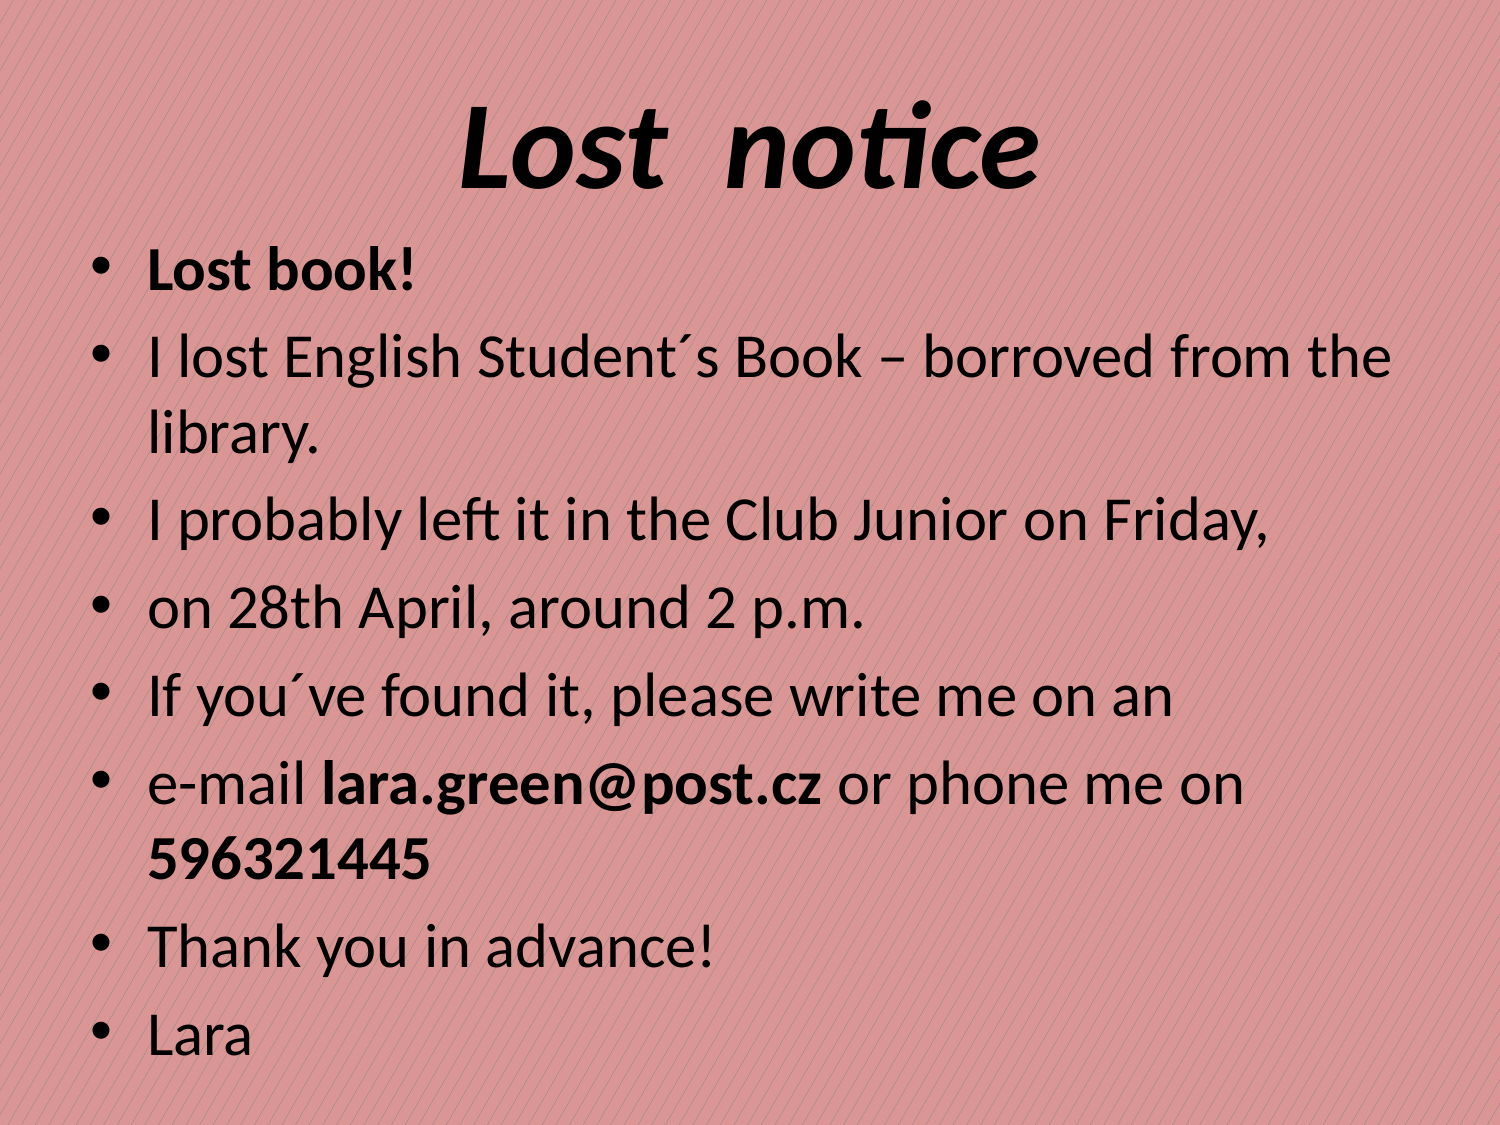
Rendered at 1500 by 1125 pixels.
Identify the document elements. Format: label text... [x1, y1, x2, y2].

title Lost notice [75, 45, 1425, 219]
list Lost book! I lost English Student´s Book – borroved from the library. I probably left it in the Club Junior on Friday, on 28th April, around 2 p.m. If you´ve found it, please write me on an e-mail lara.green@post.cz or phone me on 596321445 Thank you in advance! Lara [75, 219, 1425, 1083]
